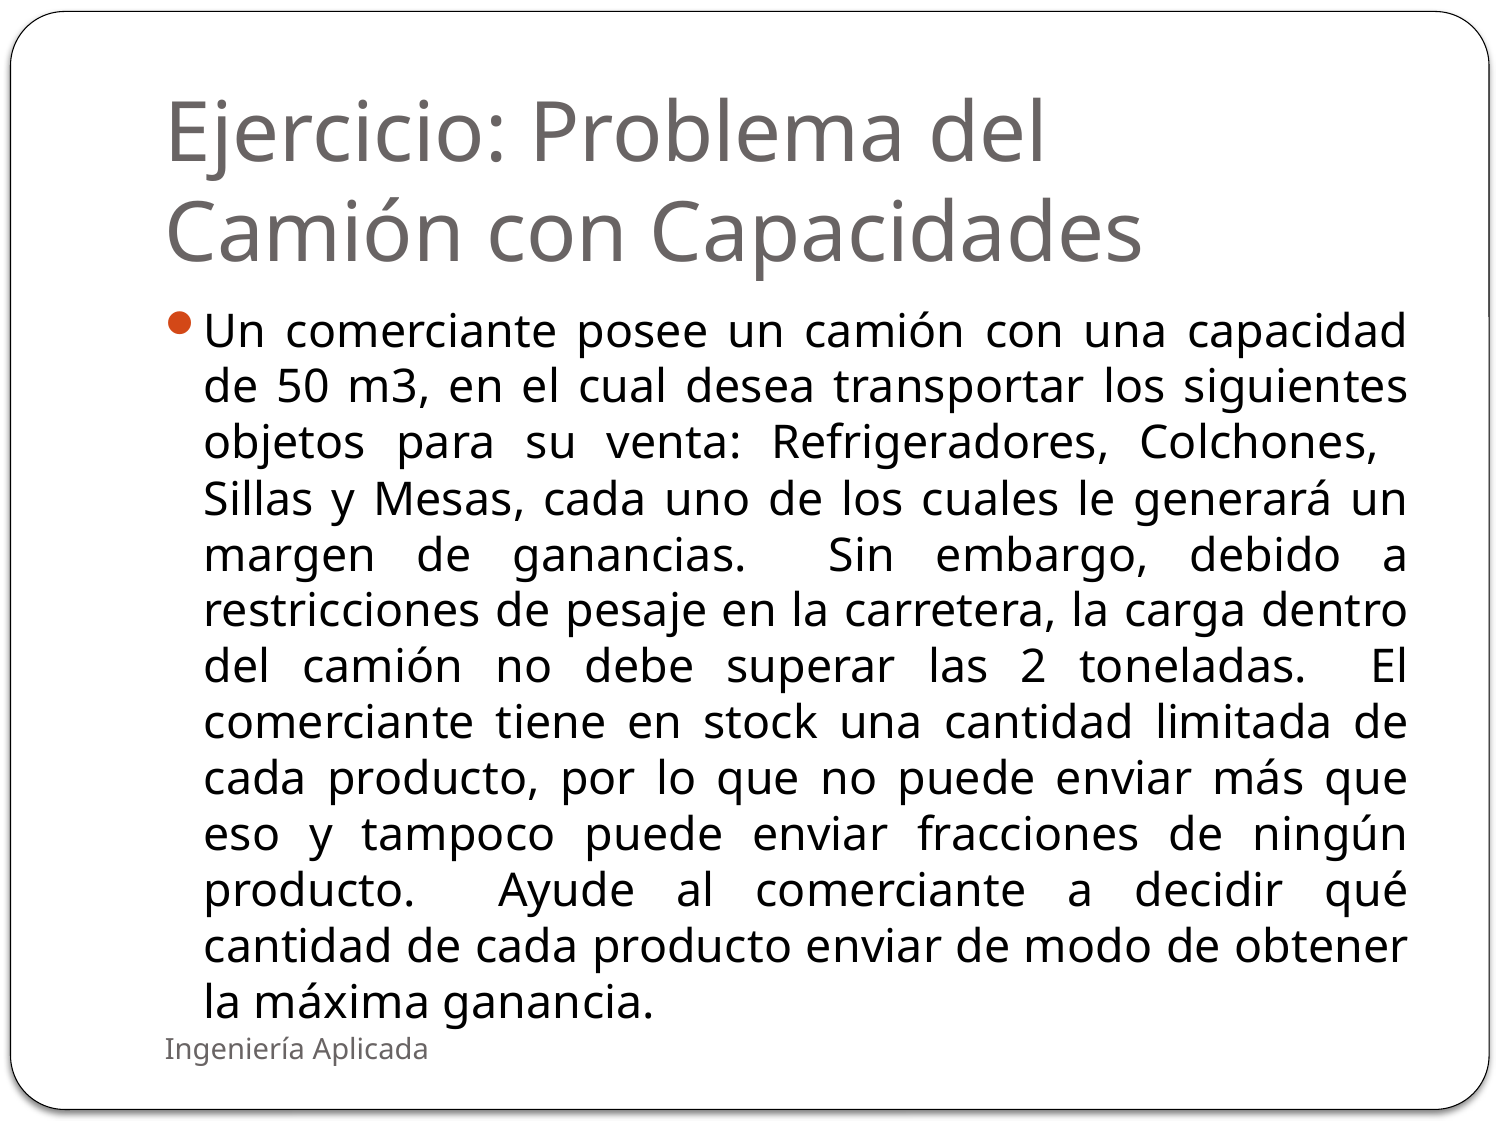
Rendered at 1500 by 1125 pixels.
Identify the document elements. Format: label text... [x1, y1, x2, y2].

footer Ingeniería Aplicada [150, 1012, 800, 1088]
title Ejercicio: Problema del Camión con Capacidades [150, 46, 1196, 292]
list Un comerciante posee un camión con una capacidad de 50 m3, en el cual desea transportar los siguientes objetos para su venta: Refrigeradores, Colchones, Sillas y Mesas, cada uno de los cuales le generará un margen de ganancias. Sin embargo, debido a restricciones de pesaje en la carretera, la carga dentro del camión no debe superar las 2 toneladas. El comerciante tiene en stock una cantidad limitada de cada producto, por lo que no puede enviar más que eso y tampoco puede enviar fracciones de ningún producto. Ayude al comerciante a decidir qué cantidad de cada producto enviar de modo de obtener la máxima ganancia. [150, 292, 1425, 1043]
